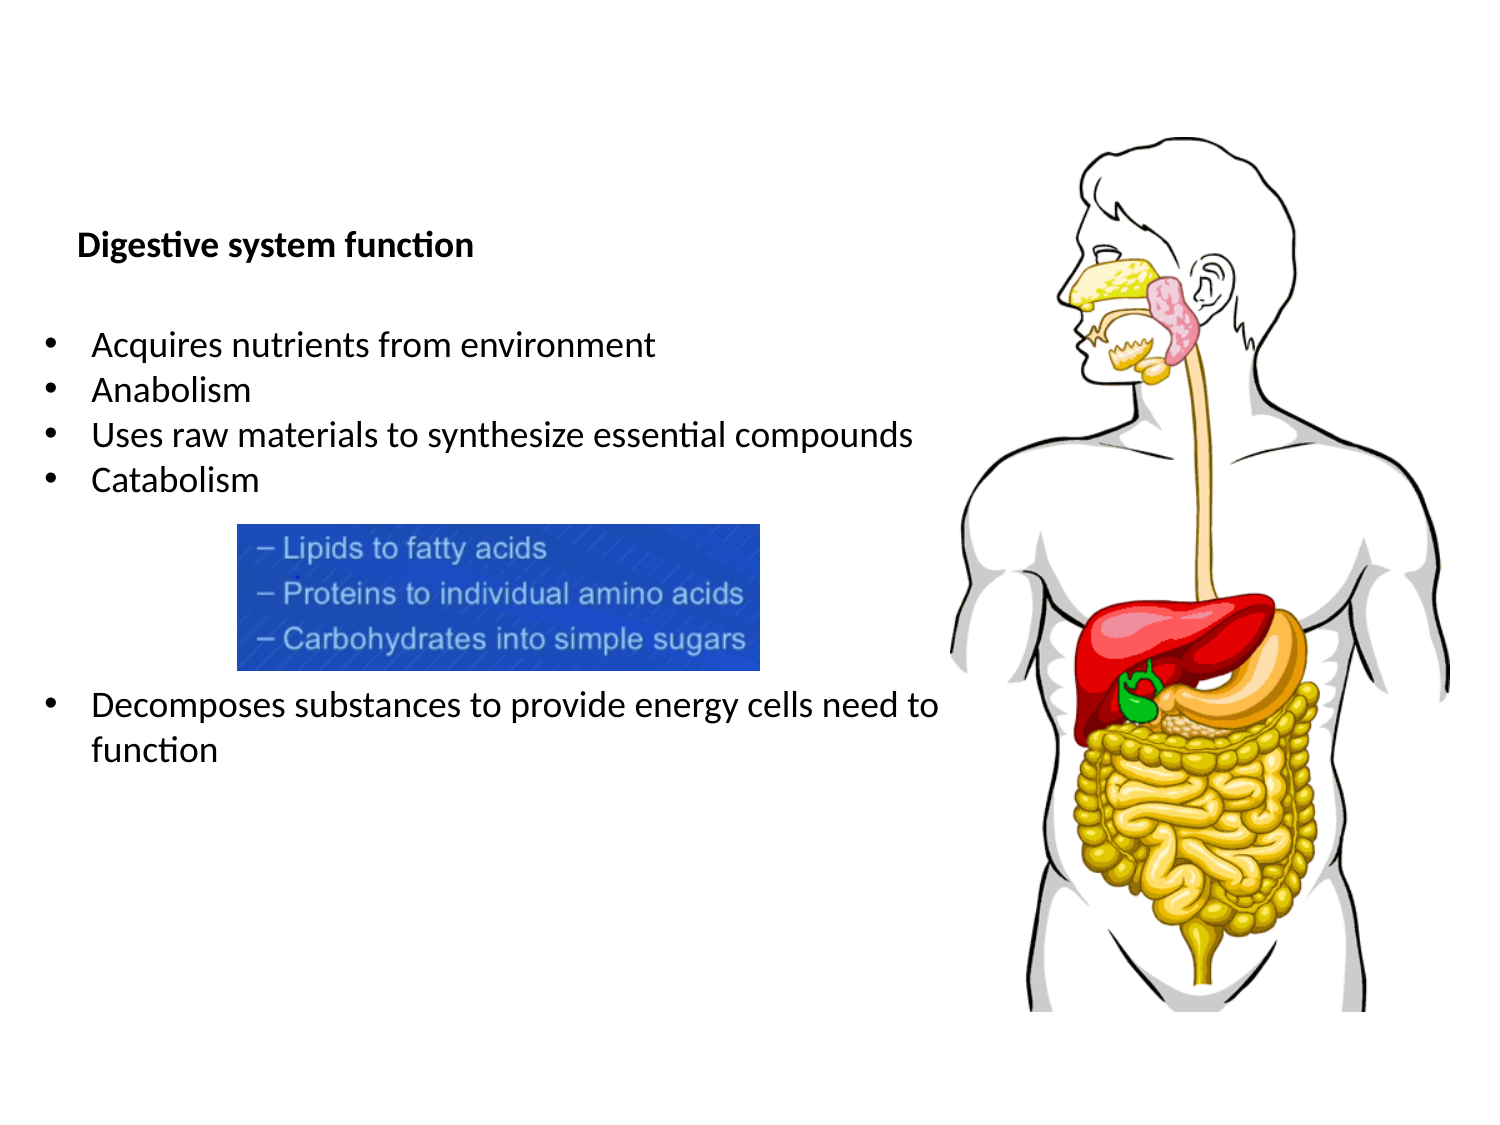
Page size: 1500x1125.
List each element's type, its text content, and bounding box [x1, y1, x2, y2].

picture [949, 137, 1451, 1012]
text_box Acquires nutrients from environment Anabolism Uses raw materials to synthesize essential compounds Catabolism Decomposes substances to provide energy cells need to function [29, 312, 944, 778]
text_box Digestive system function [62, 212, 525, 273]
picture [237, 524, 760, 671]
